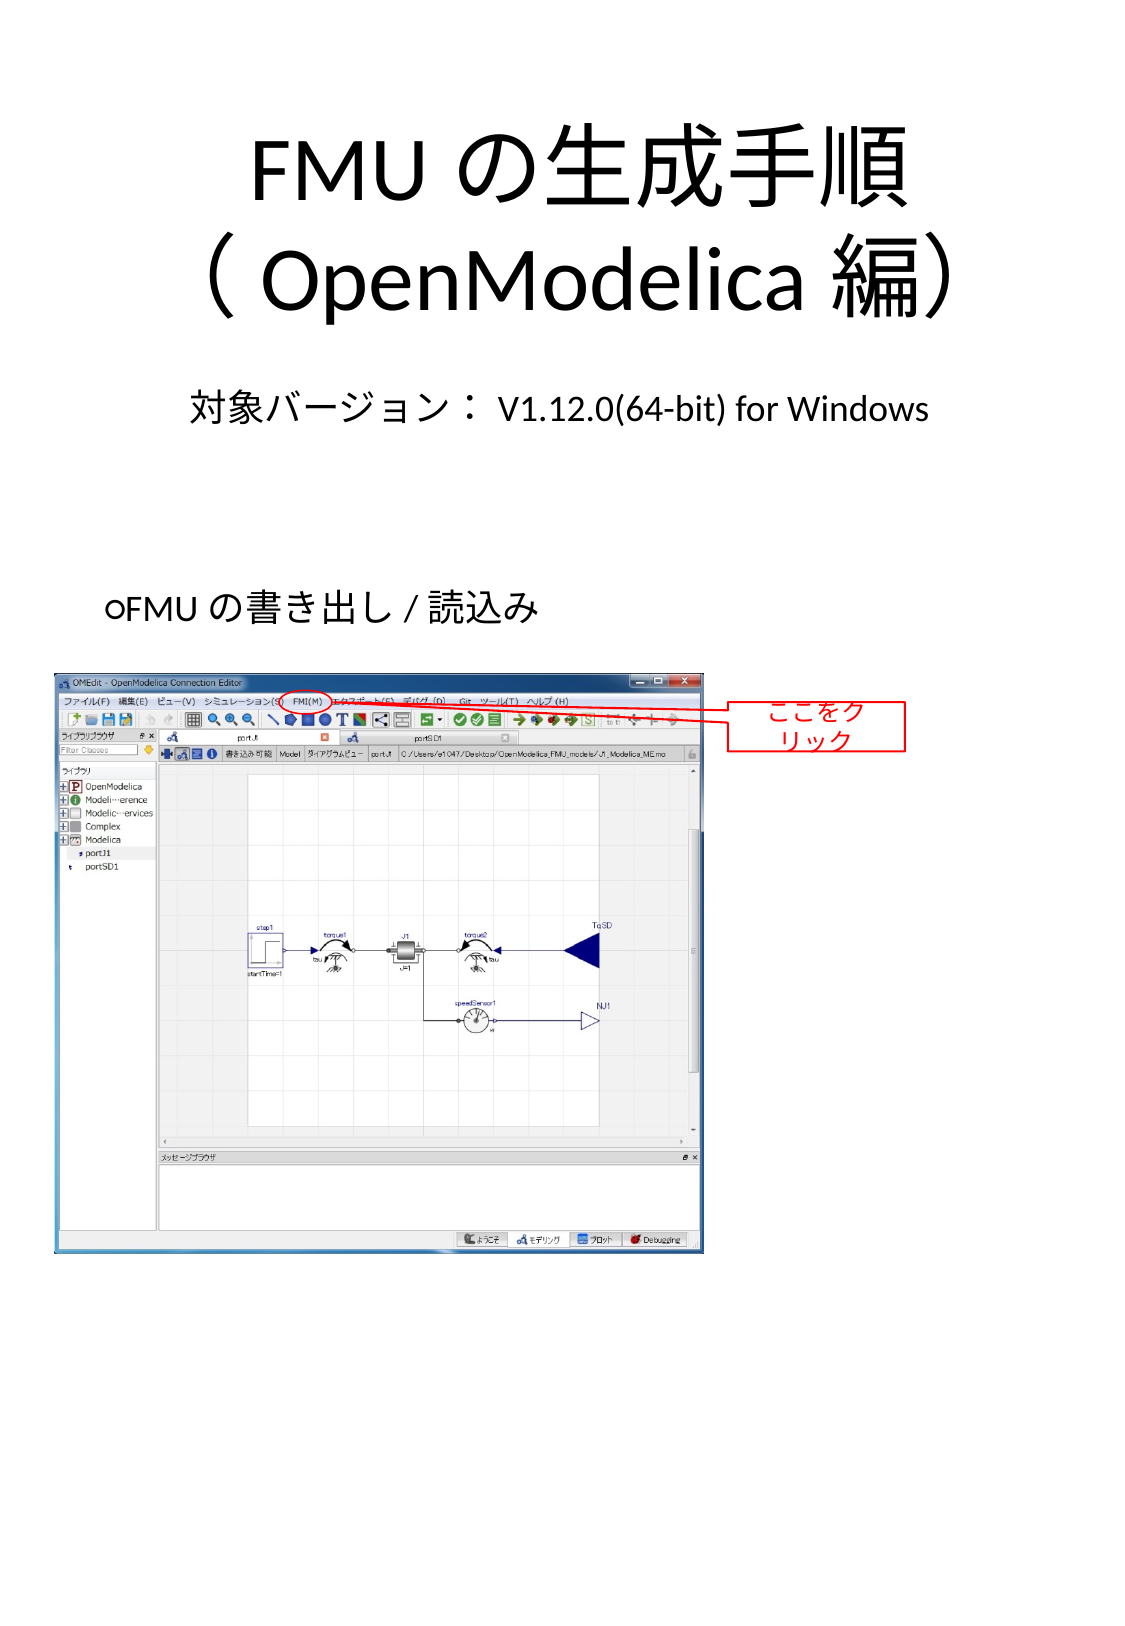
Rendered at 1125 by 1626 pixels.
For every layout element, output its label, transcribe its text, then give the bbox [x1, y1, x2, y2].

picture [54, 673, 704, 1254]
title FMUの生成手順（OpenModelica編） [101, 44, 1059, 393]
text_box 対象バージョン：V1.12.0(64-bit) for Windows [174, 377, 955, 437]
text_box ここをクリック [707, 700, 908, 754]
text_box ○FMUの書き出し/読込み [90, 576, 870, 636]
